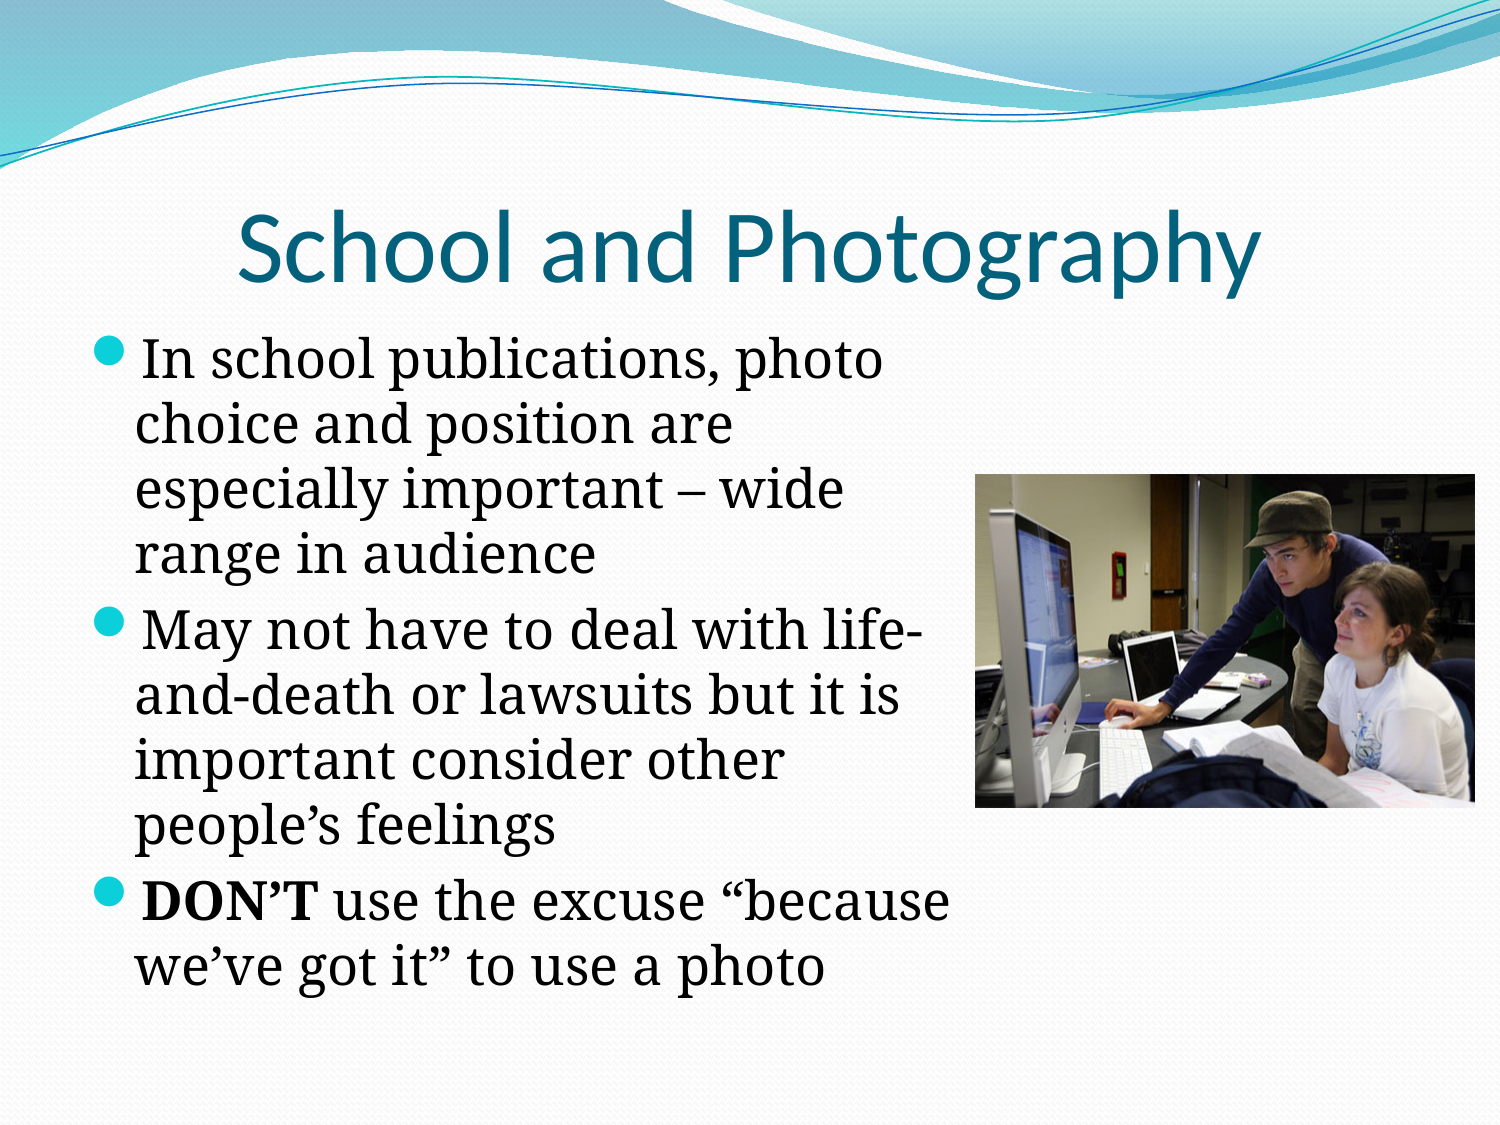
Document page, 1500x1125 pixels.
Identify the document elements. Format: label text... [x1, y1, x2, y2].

list In school publications, photo choice and position are especially important – wide range in audience May not have to deal with life-and-death or lawsuits but it is important consider other people’s feelings DON’T use the excuse “because we’ve got it” to use a photo [75, 317, 975, 1038]
picture [974, 474, 1475, 808]
title School and Photography [75, 115, 1425, 303]
